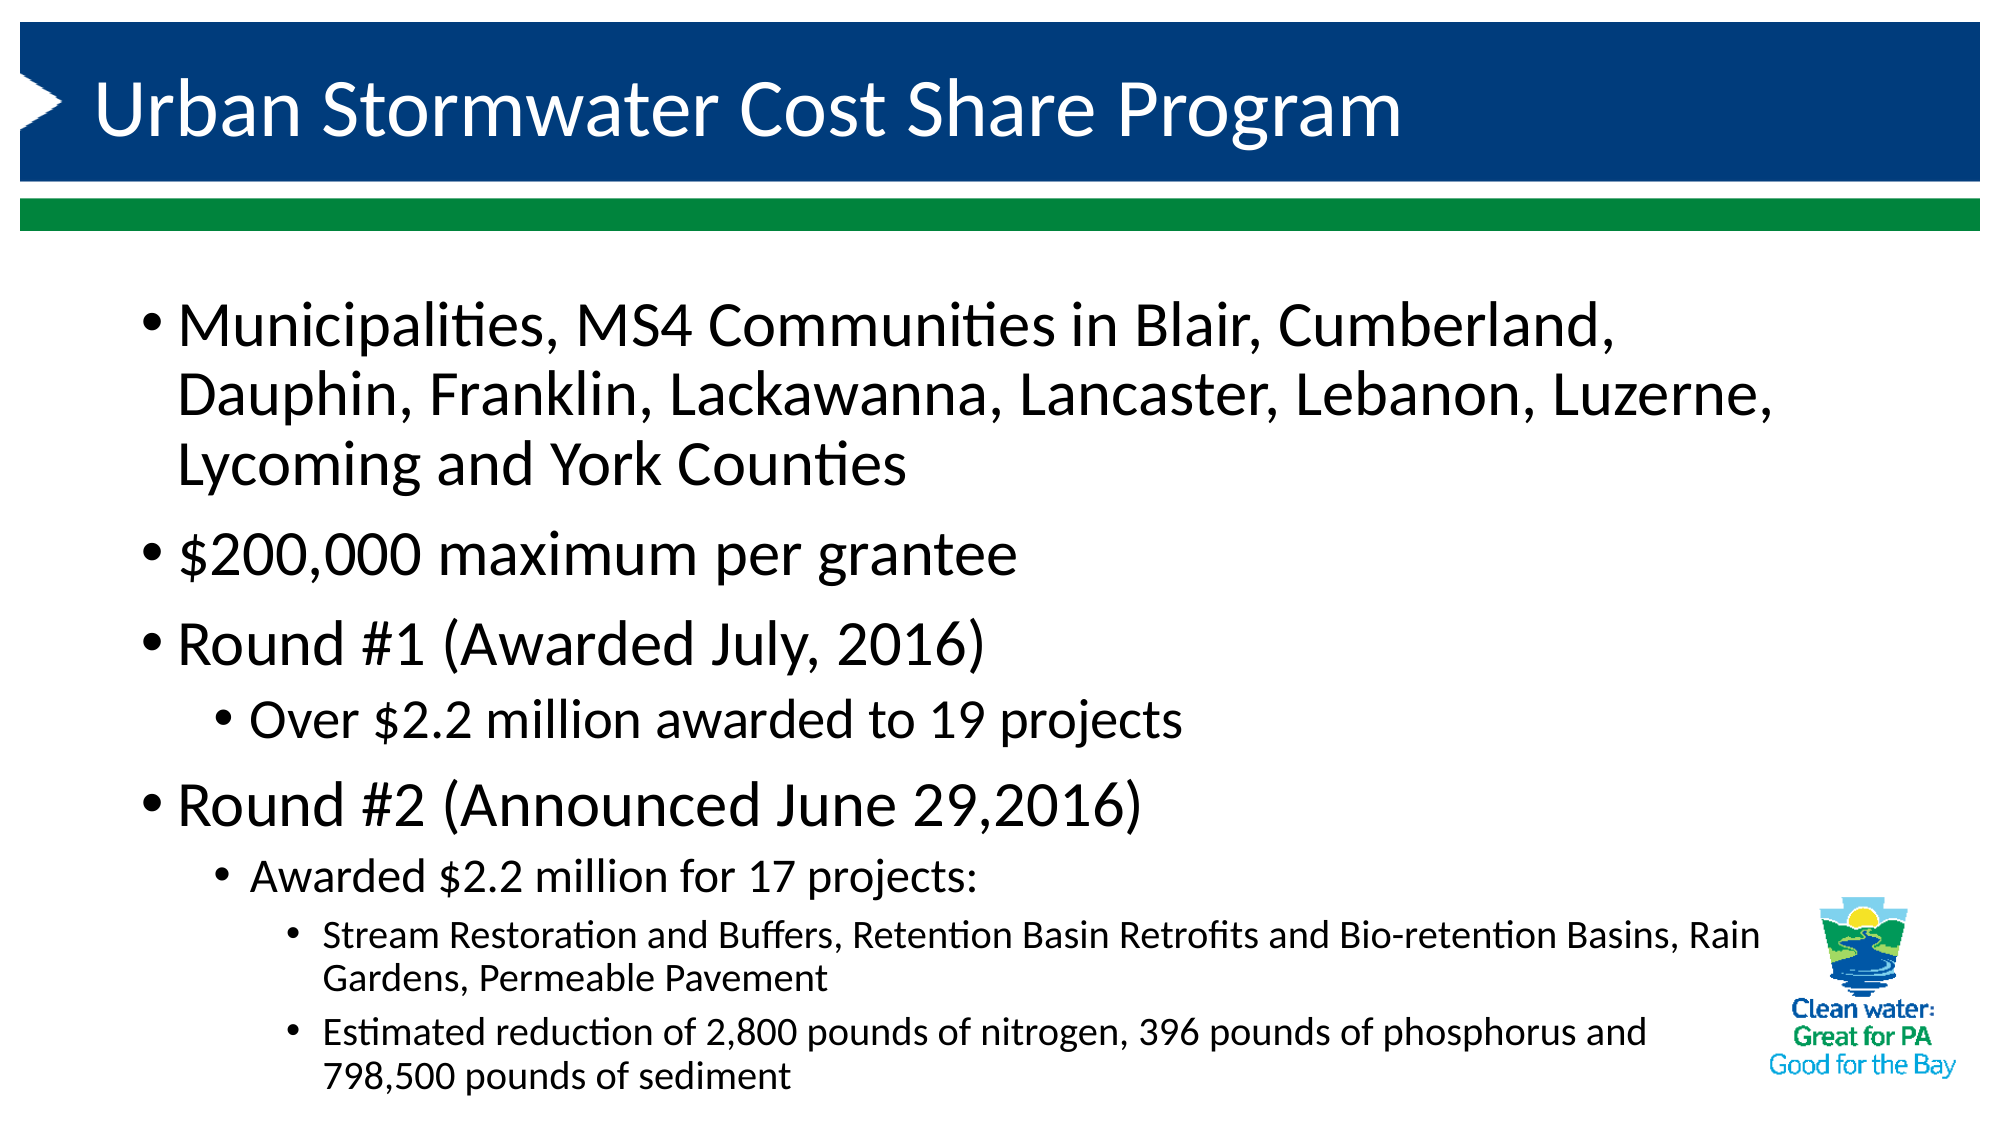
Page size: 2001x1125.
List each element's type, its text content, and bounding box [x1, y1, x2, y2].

list Municipalities, MS4 Communities in Blair, Cumberland, Dauphin, Franklin, Lackawanna, Lancaster, Lebanon, Luzerne, Lycoming and York Counties $200,000 maximum per grantee Round #1 (Awarded July, 2016) Over $2.2 million awarded to 19 projects Round #2 (Announced June 29,2016) Awarded $2.2 million for 17 projects: Stream Restoration and Buffers, Retention Basin Retrofits and Bio-retention Basins, Rain Gardens, Permeable Pavement Estimated reduction of 2,800 pounds of nitrogen, 396 pounds of phosphorus and 798,500 pounds of sediment [125, 282, 1804, 1110]
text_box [20, 21, 1980, 231]
picture [1765, 894, 1960, 1083]
